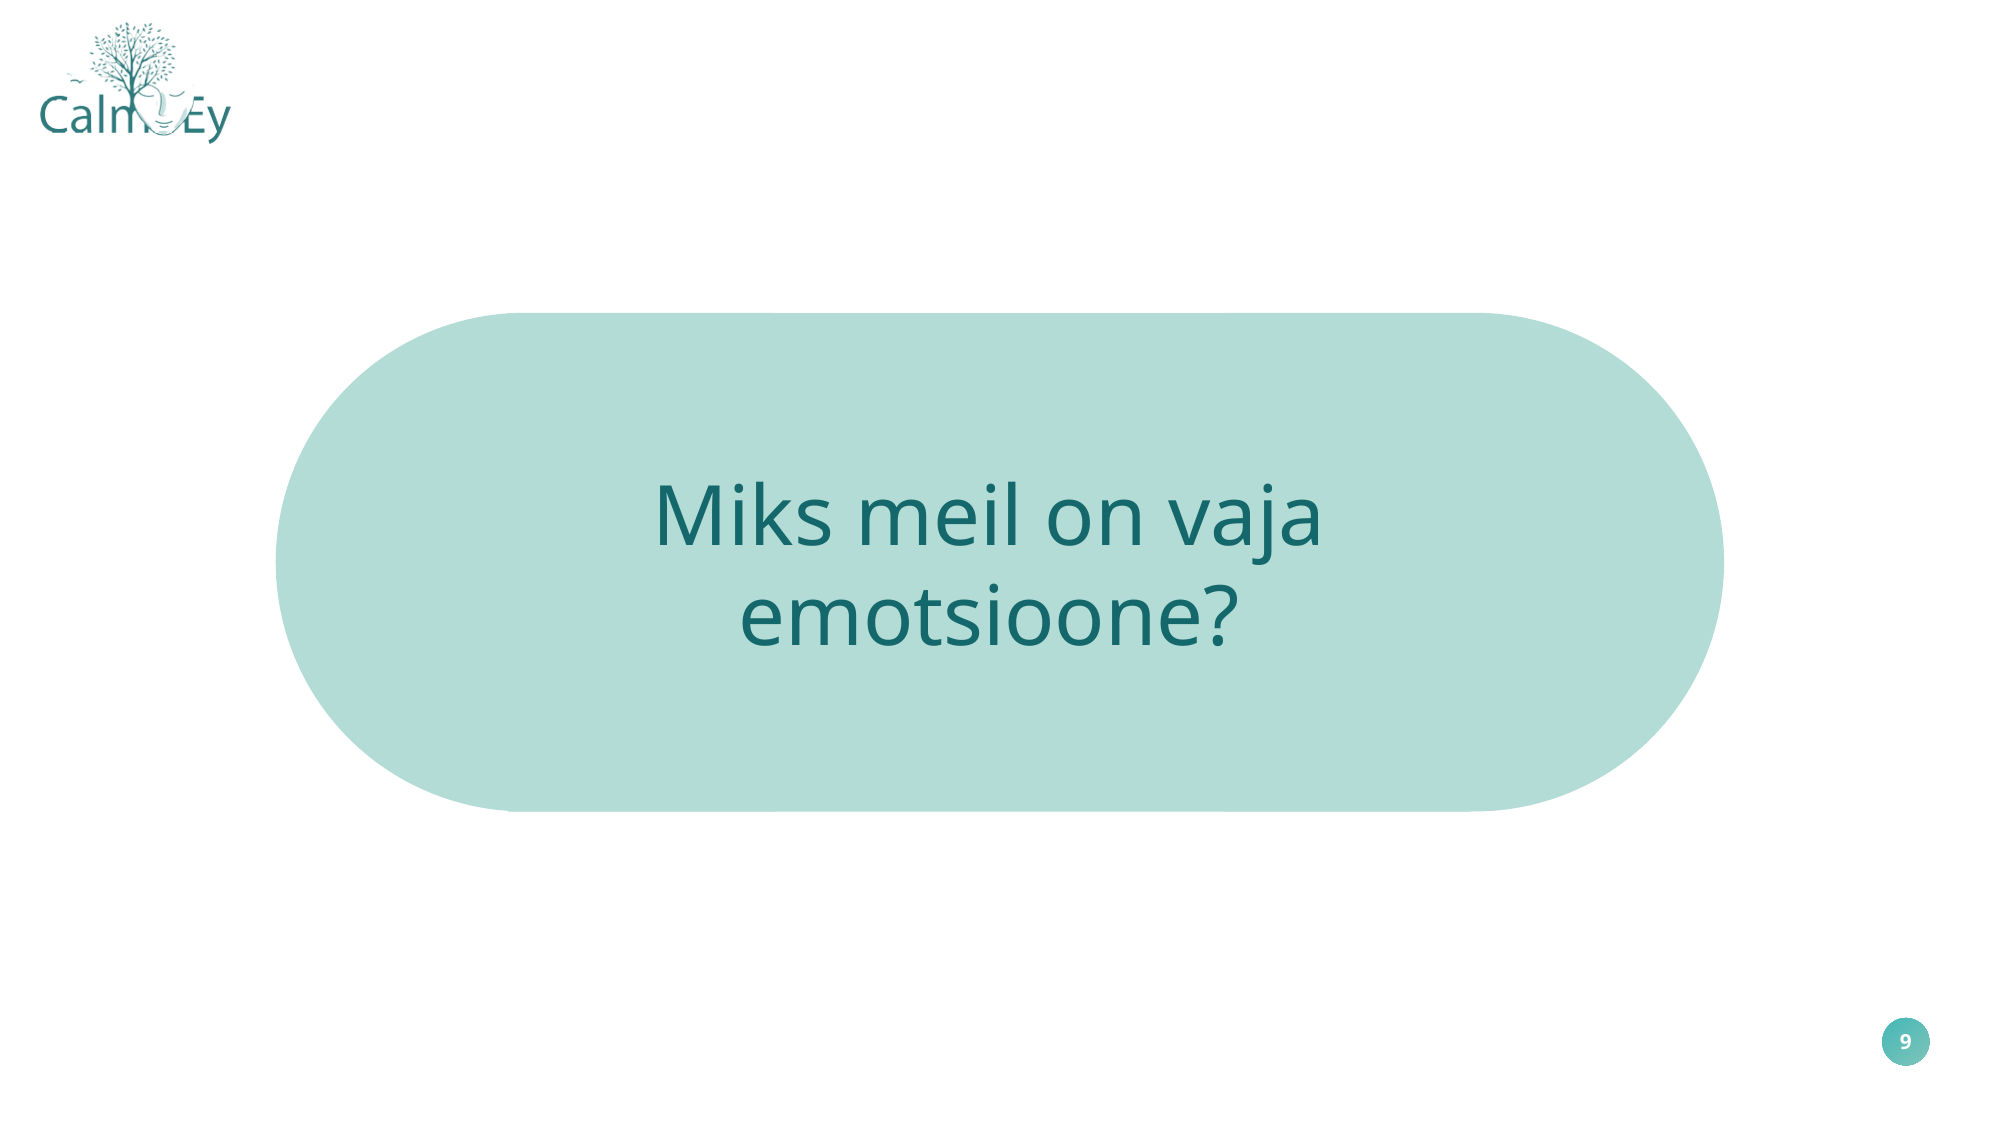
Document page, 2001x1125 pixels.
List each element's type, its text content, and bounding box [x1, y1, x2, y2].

text_box [275, 313, 508, 811]
text_box [1225, 312, 1725, 812]
text_box Miks meil on vaja emotsioone? [508, 313, 1471, 812]
picture [19, 4, 256, 152]
